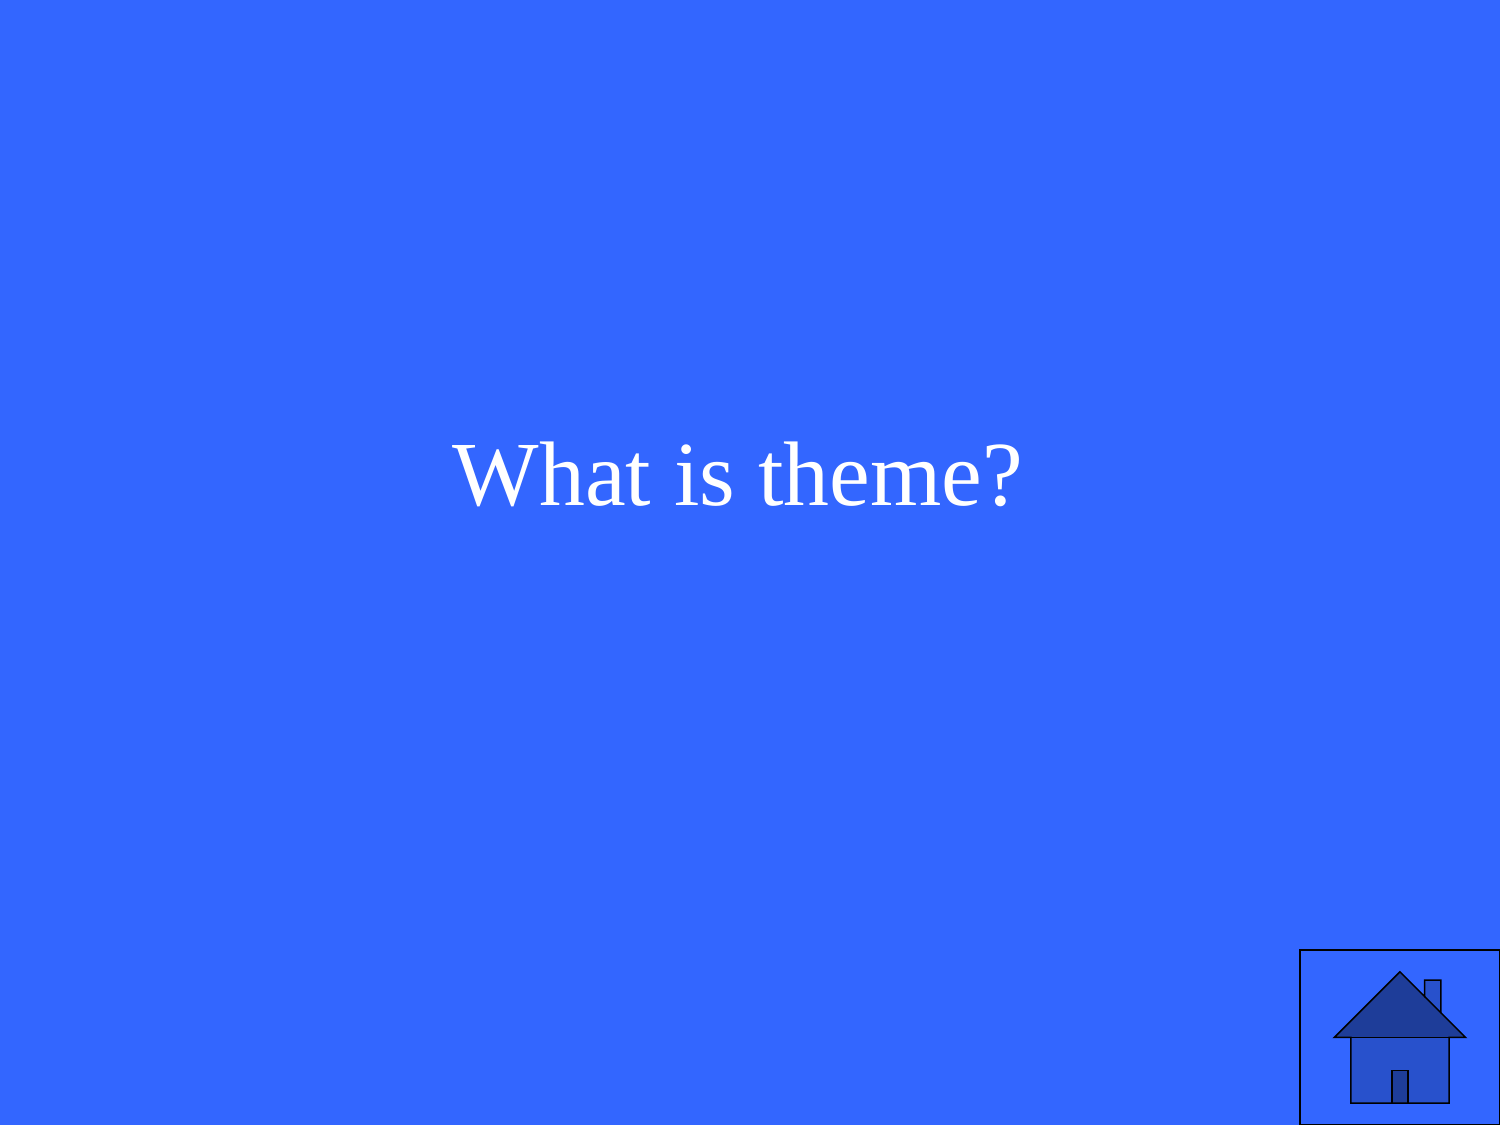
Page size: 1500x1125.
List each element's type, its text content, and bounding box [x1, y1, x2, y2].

text_box [1299, 950, 1500, 1125]
title What is theme? [112, 374, 1388, 563]
